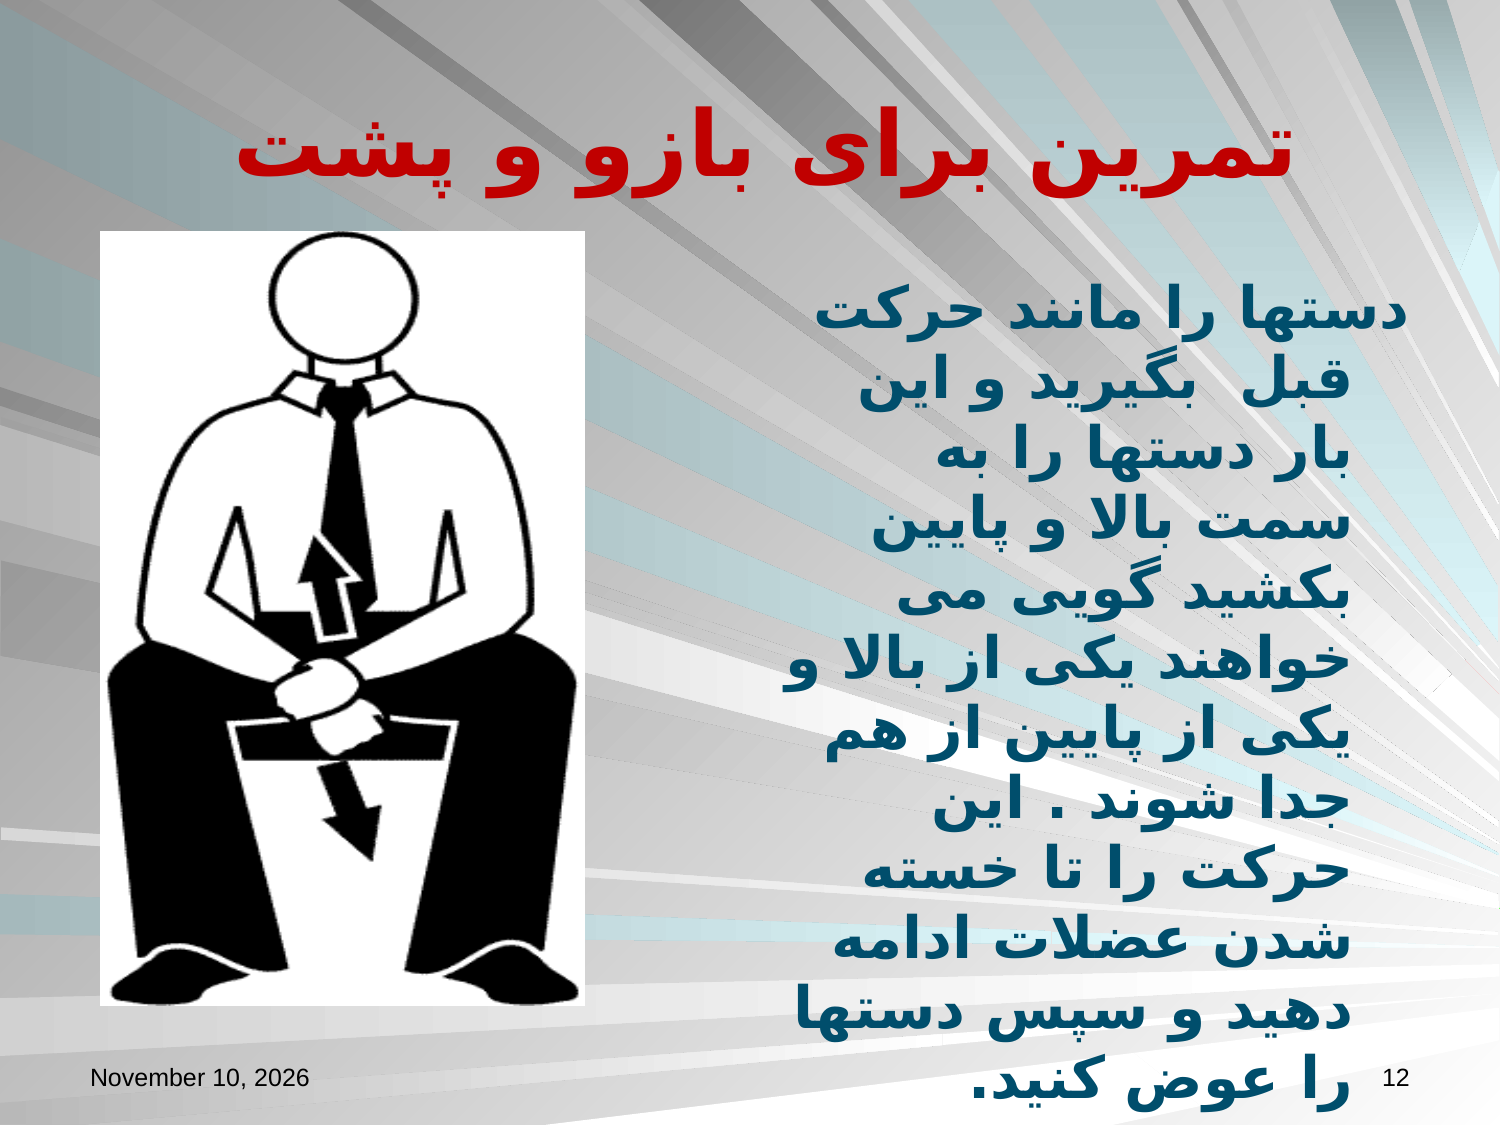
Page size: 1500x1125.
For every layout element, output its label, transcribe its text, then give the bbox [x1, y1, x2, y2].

slide_number 12 [1074, 1023, 1426, 1100]
title تمرین برای بازو و پشت [74, 45, 1426, 234]
list دستها را مانند حرکت قبل بگیرید و این بار دستها را به سمت بالا و پایین بکشید گویی می خواهند یکی از بالا و یکی از پایین از هم جدا شوند . این حرکت را تا خسته شدن عضلات ادامه دهید و سپس دستها را عوض کنید. [762, 262, 1426, 1006]
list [100, 231, 585, 1006]
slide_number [74, 1023, 426, 1100]
